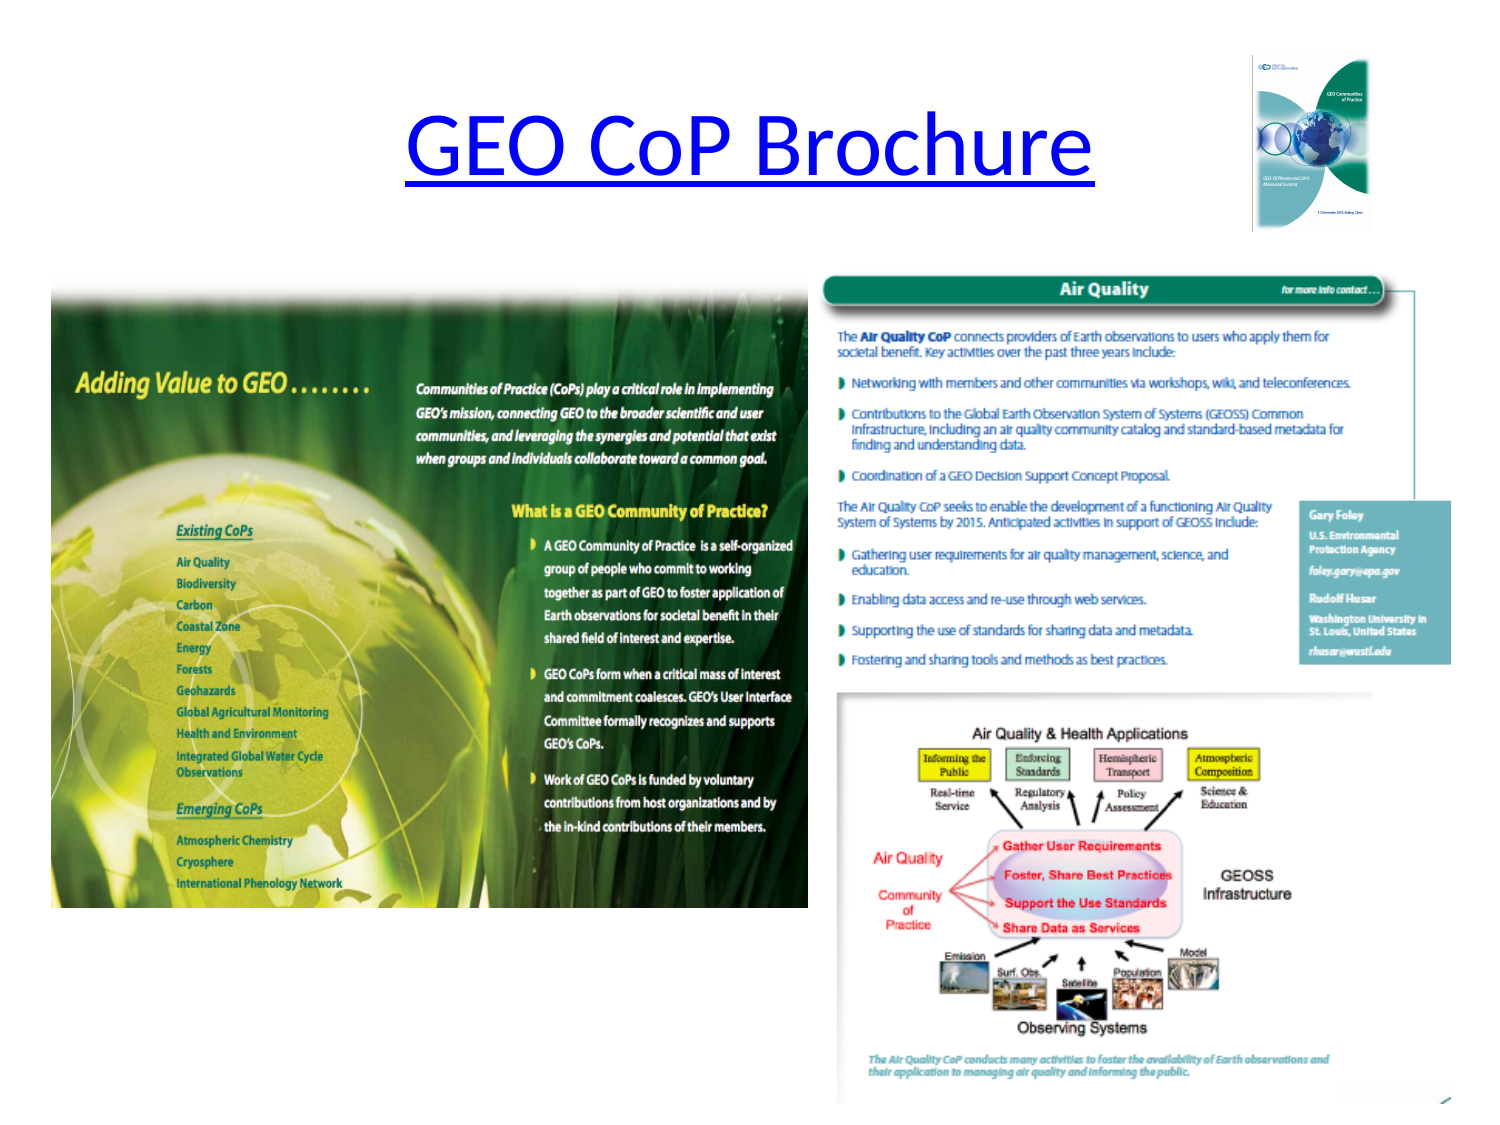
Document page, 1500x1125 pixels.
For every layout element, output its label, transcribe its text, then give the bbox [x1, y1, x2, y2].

title GEO CoP Brochure [75, 45, 1425, 233]
picture [50, 55, 1452, 1104]
